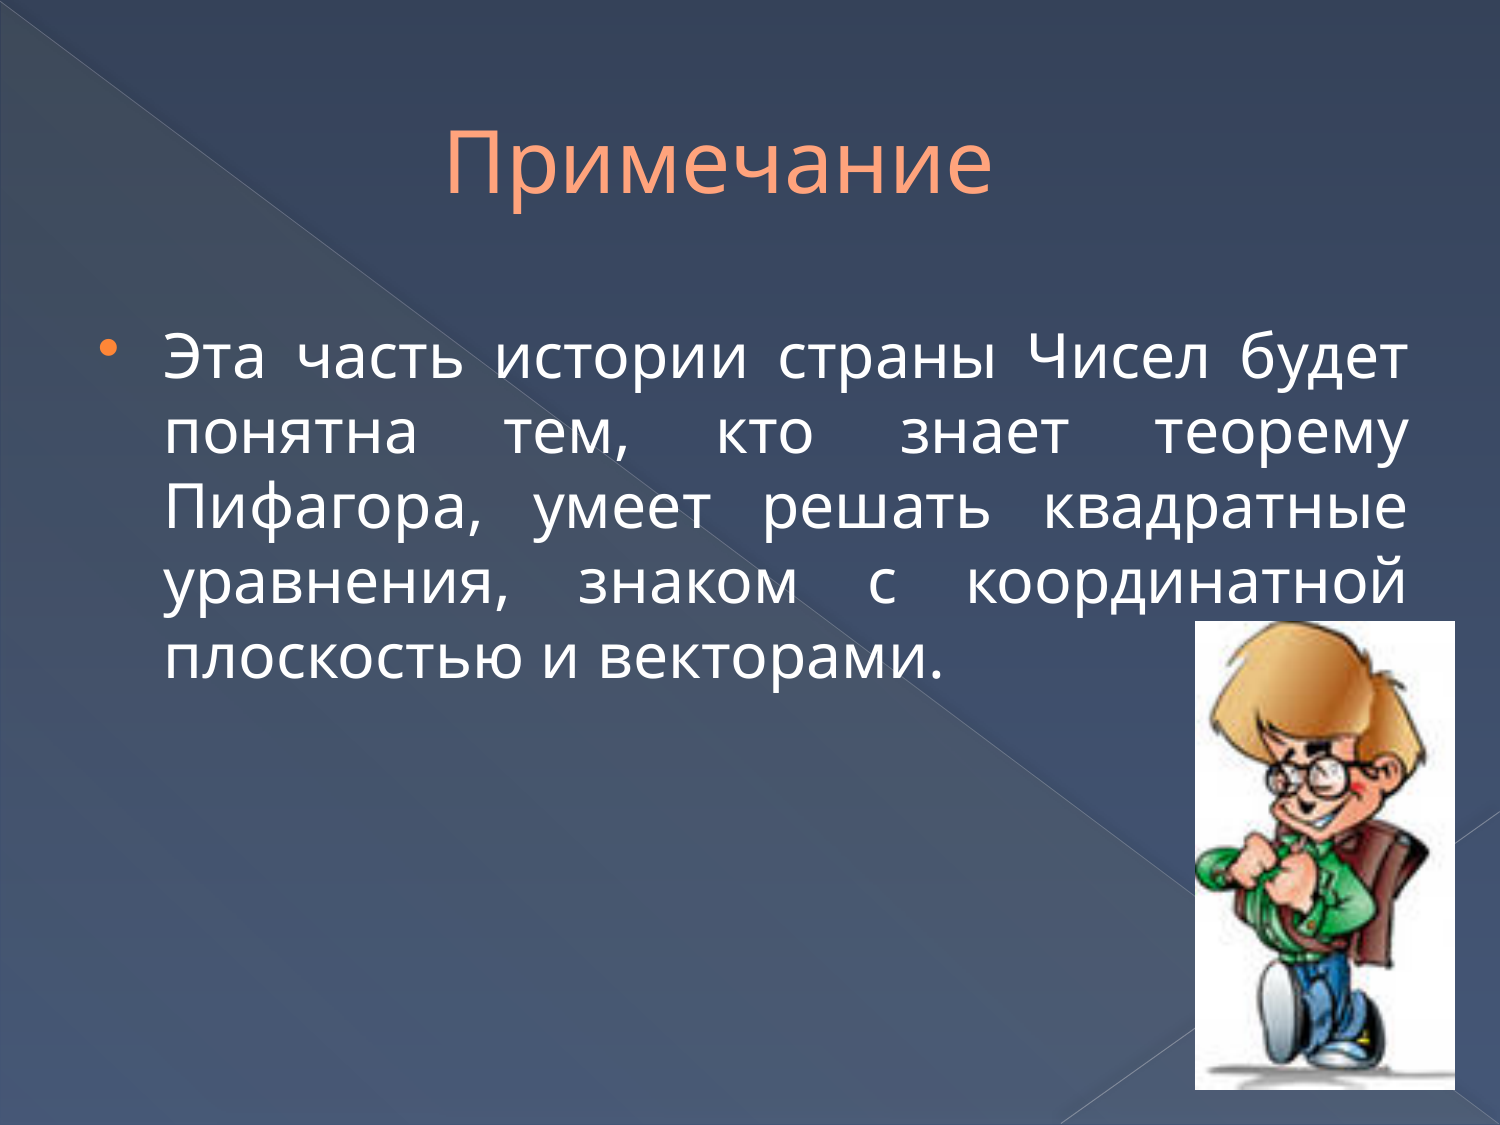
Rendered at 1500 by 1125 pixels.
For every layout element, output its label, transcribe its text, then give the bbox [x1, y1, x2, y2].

list Эта часть истории страны Чисел будет понятна тем, кто знает теорему Пифагора, умеет решать квадратные уравнения, знаком с координатной плоскостью и векторами. [75, 308, 1425, 1059]
title Примечание [75, 43, 1425, 274]
picture [1195, 620, 1455, 1091]
